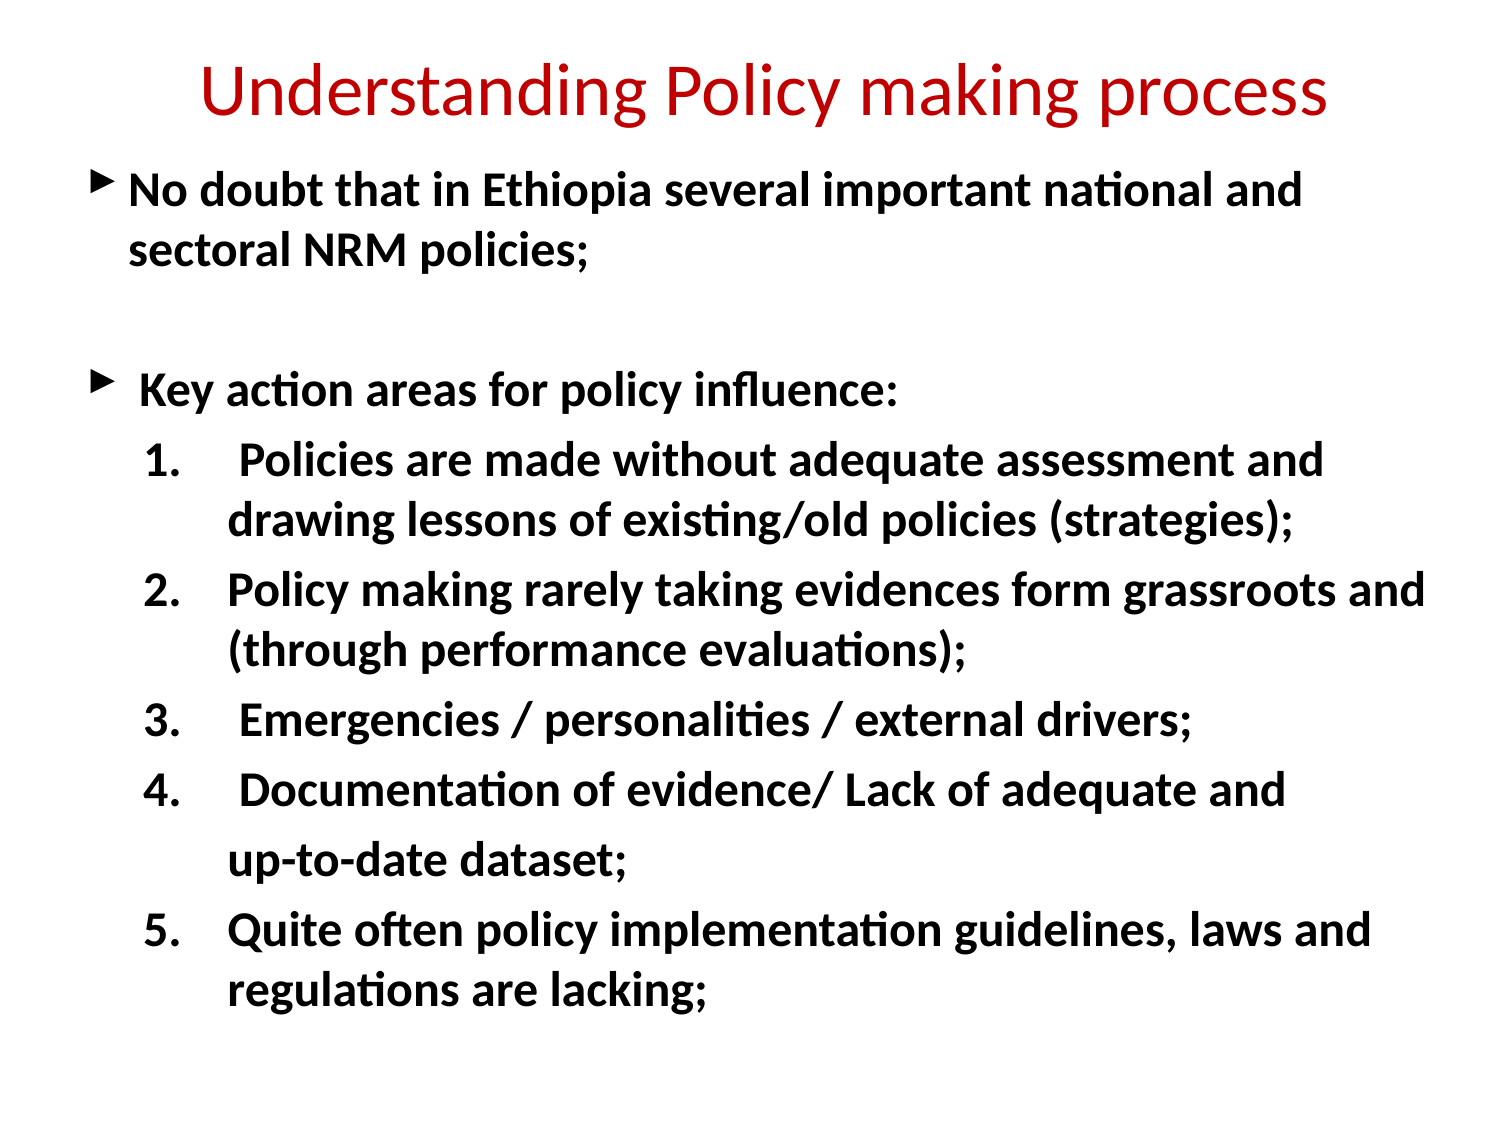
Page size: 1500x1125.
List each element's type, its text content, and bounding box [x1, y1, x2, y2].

title Understanding Policy making process [75, 45, 1471, 126]
list No doubt that in Ethiopia several important national and sectoral NRM policies; Key action areas for policy influence: Policies are made without adequate assessment and drawing lessons of existing/old policies (strategies); Policy making rarely taking evidences form grassroots and (through performance evaluations); Emergencies / personalities / external drivers; Documentation of evidence/ Lack of adequate and up-to-date dataset; 5. Quite often policy implementation guidelines, laws and regulations are lacking; [53, 148, 1459, 1071]
